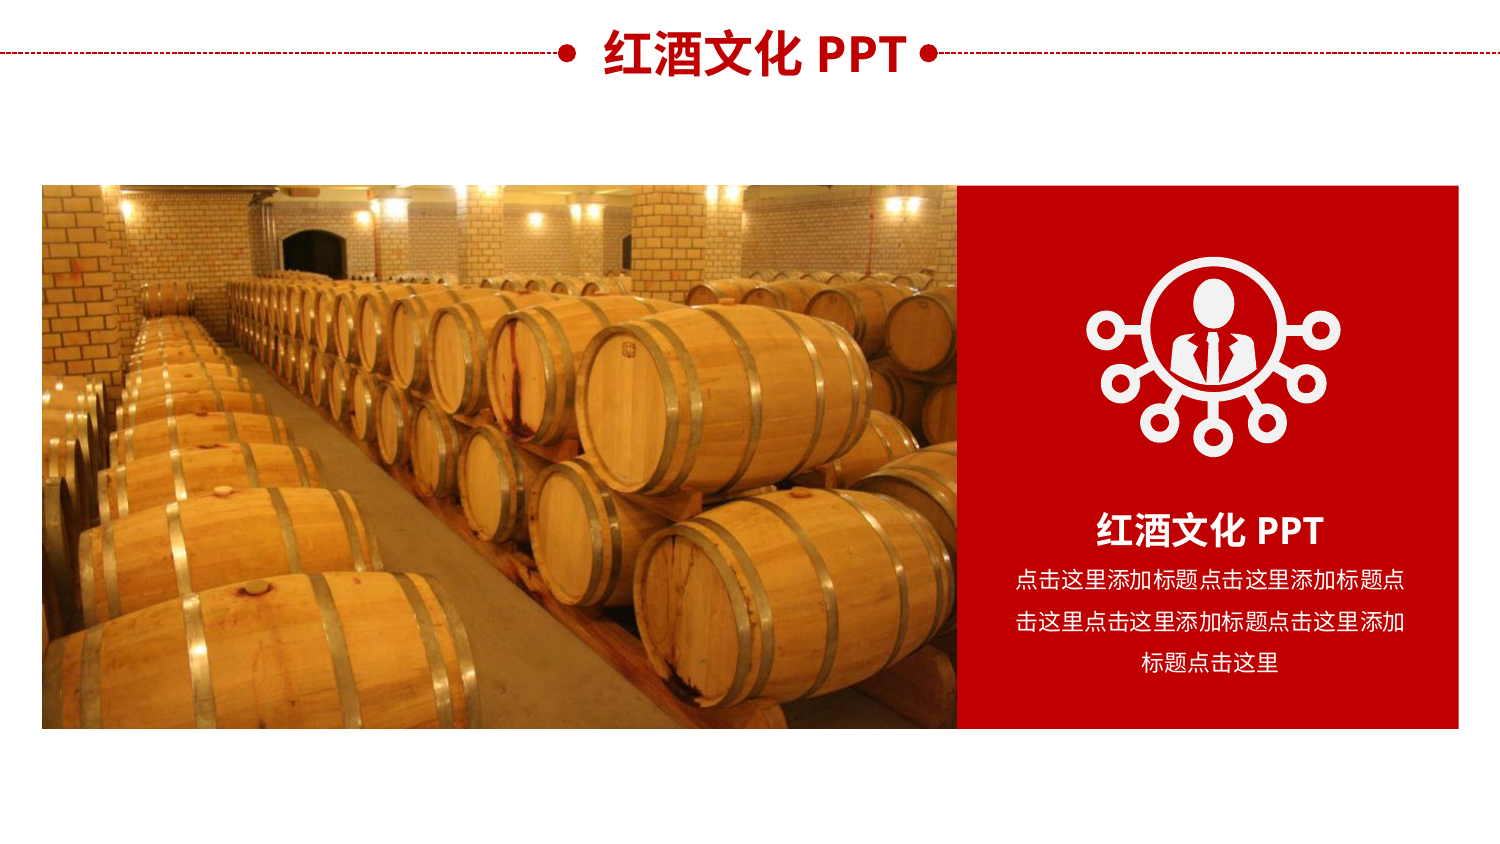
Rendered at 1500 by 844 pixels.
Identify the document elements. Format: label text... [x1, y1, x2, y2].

text_box 红酒文化PPT [583, 15, 928, 91]
text_box [955, 184, 1461, 731]
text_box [1086, 256, 1341, 458]
text_box 红酒文化PPT 点击这里添加标题点击这里添加标题点击这里点击这里添加标题点击这里添加标题点击这里 [998, 481, 1424, 680]
text_box [555, 42, 579, 65]
text_box [917, 42, 940, 65]
picture [42, 185, 957, 730]
